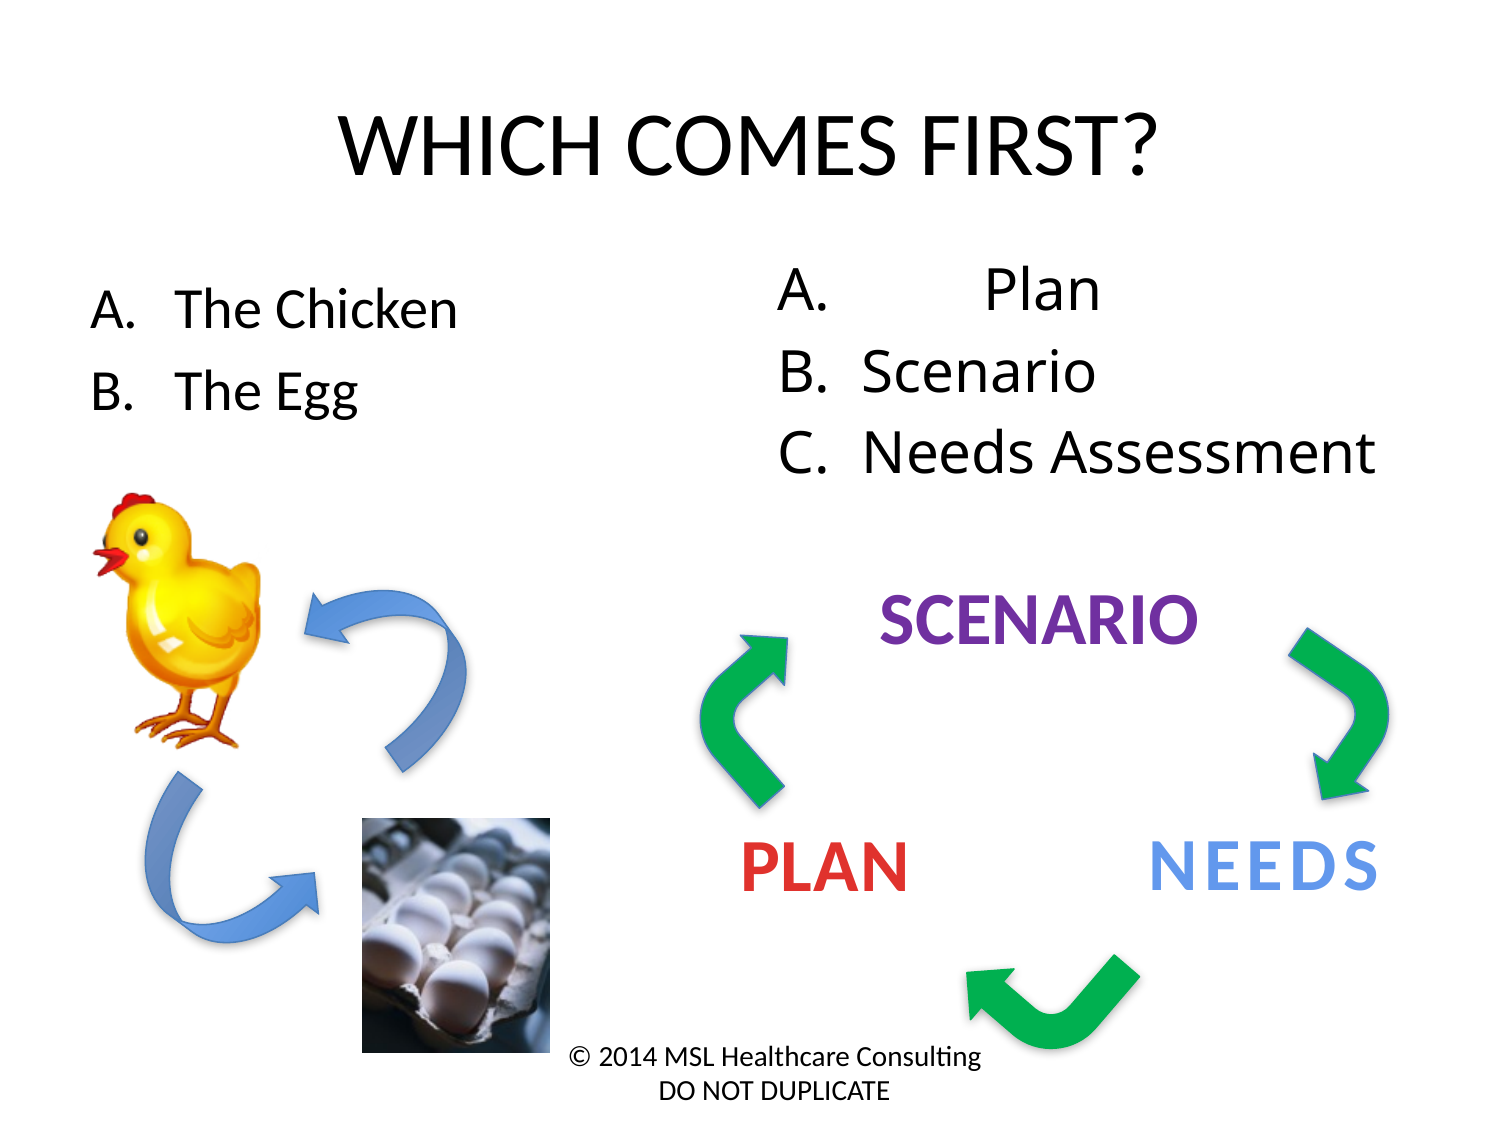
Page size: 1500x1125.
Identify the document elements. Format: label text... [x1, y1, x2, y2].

text_box [323, 590, 466, 772]
list The Chicken The Egg [75, 262, 738, 1005]
text_box SCENARIO [865, 562, 1215, 668]
text_box NEEDS [1133, 808, 1394, 913]
picture [362, 818, 551, 1054]
text_box PLAN [725, 809, 925, 914]
text_box [1288, 627, 1389, 800]
text_box [145, 771, 319, 943]
text_box © 2014 MSL Healthcare Consulting DO NOT DUPLICATE [552, 1029, 997, 1115]
text_box [700, 635, 788, 809]
title WHICH COMES FIRST? [75, 45, 1425, 233]
list A. Plan Scenario Needs Assessment [762, 244, 1425, 988]
text_box [966, 954, 1140, 1049]
picture [37, 474, 319, 757]
